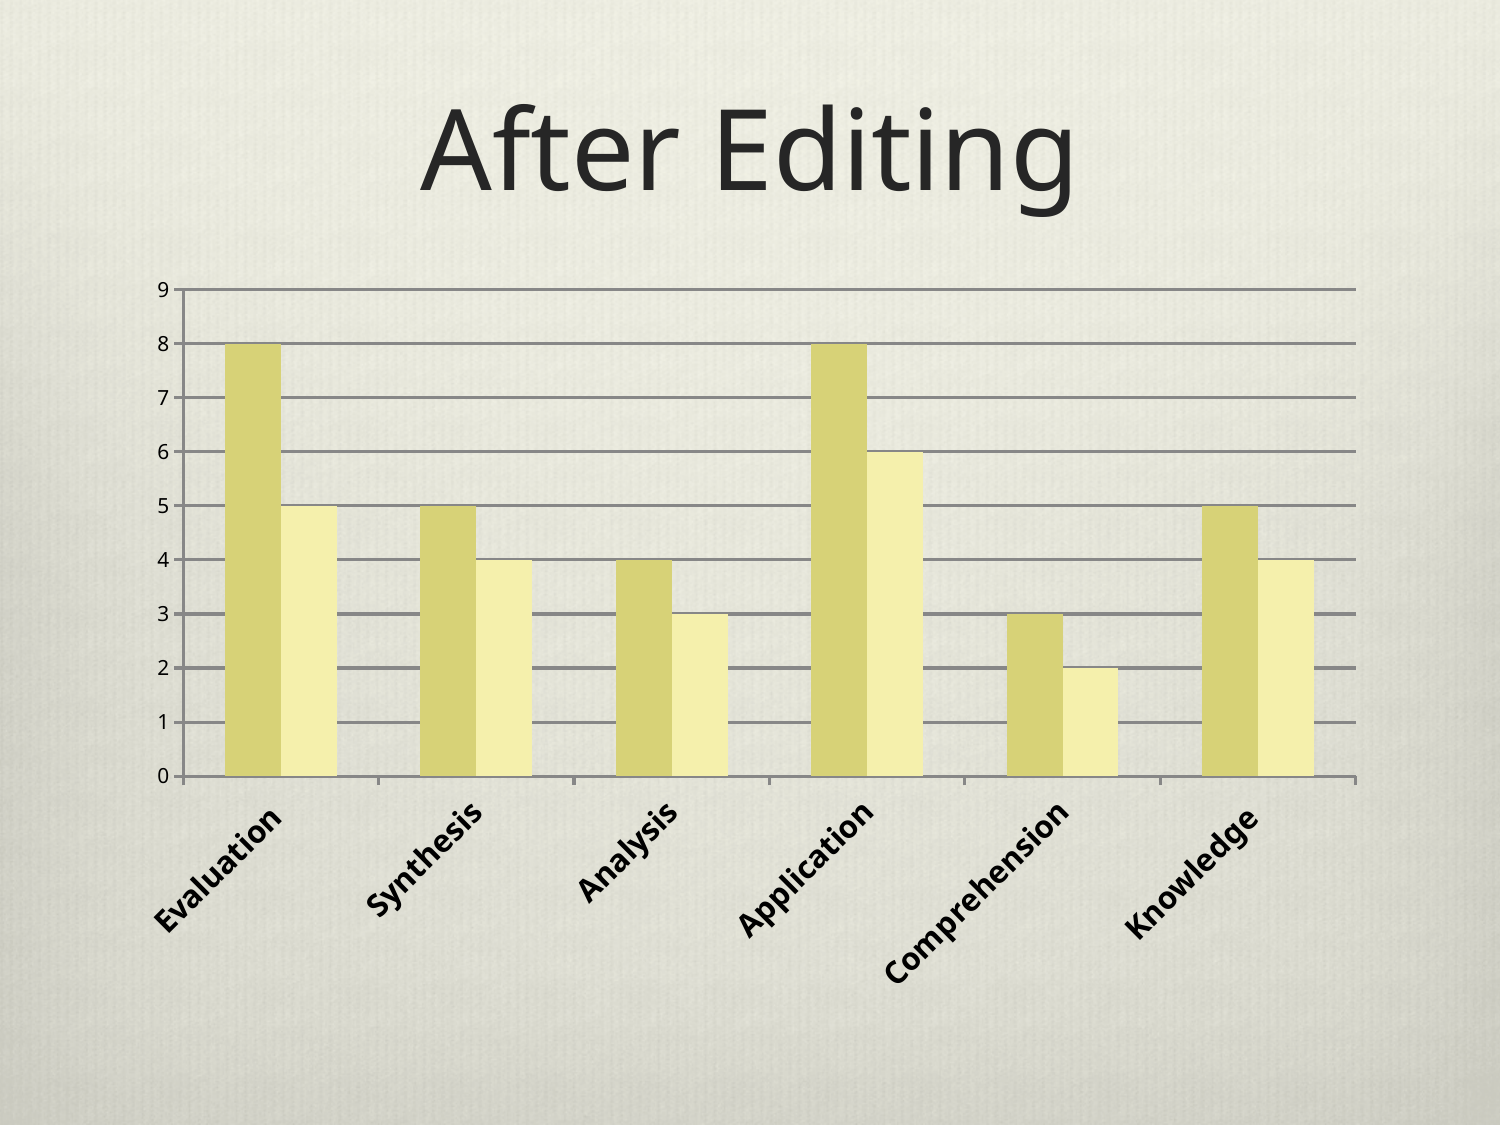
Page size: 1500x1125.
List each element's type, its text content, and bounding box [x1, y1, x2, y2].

chart [117, 259, 1382, 1012]
title After Editing [119, 51, 1381, 240]
